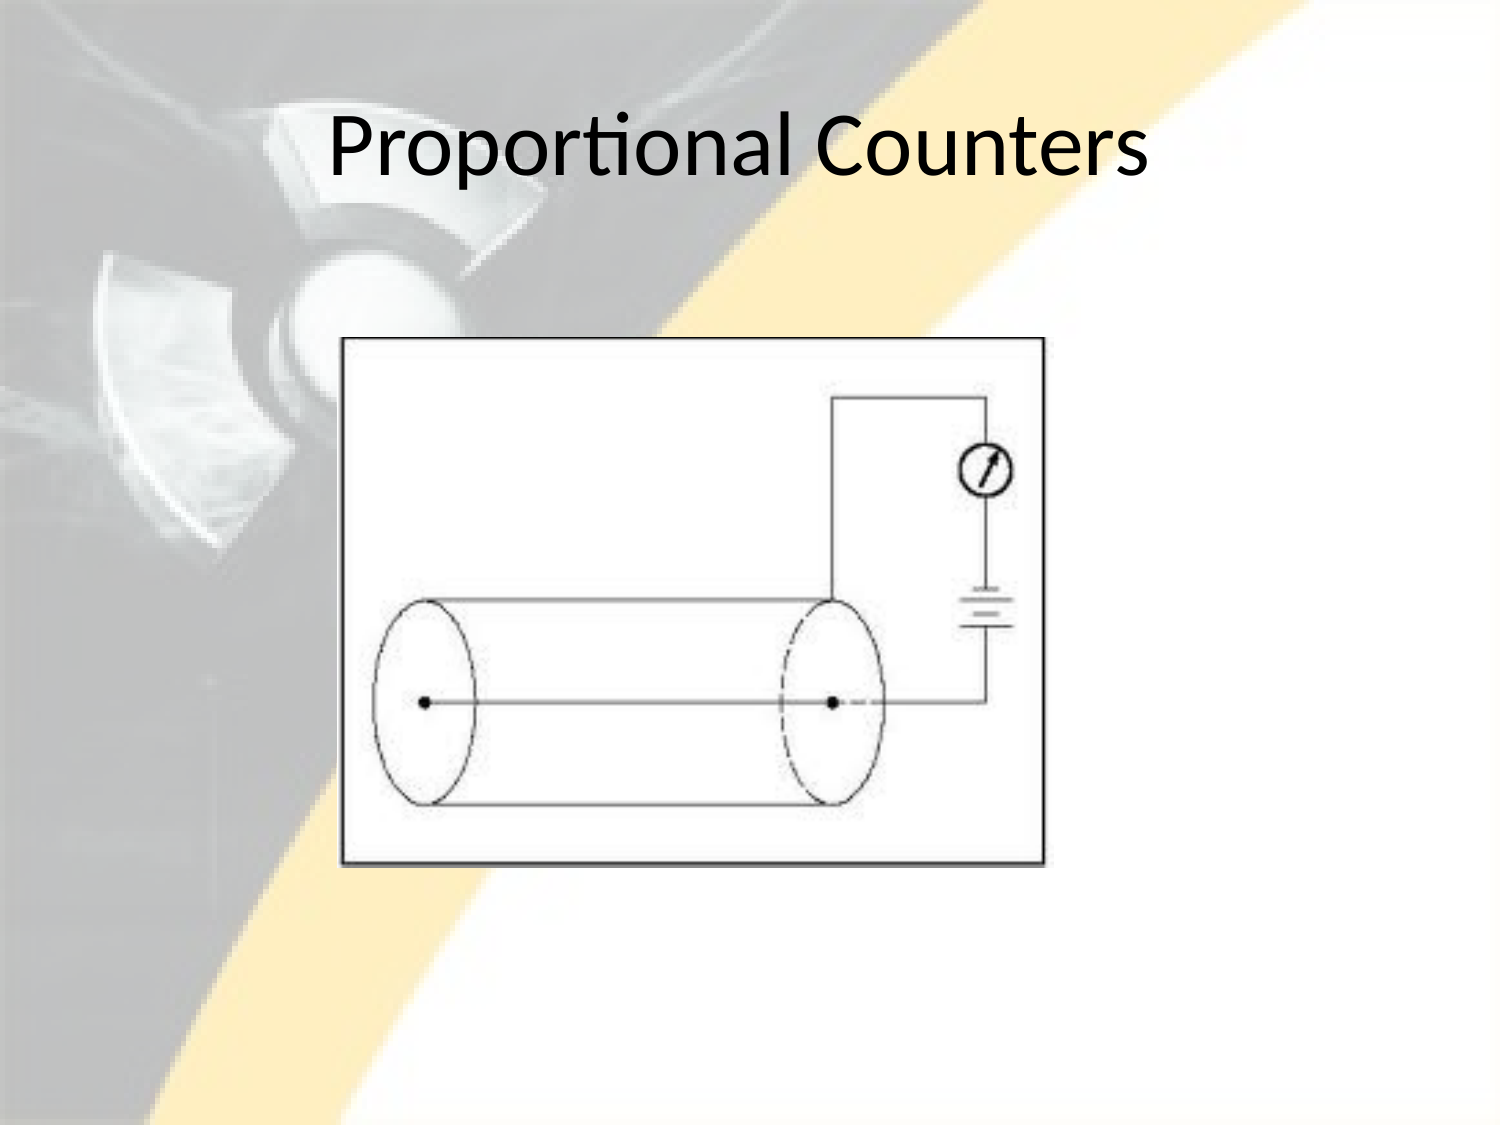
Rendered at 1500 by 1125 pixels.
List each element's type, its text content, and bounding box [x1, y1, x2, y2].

picture [337, 337, 1055, 868]
title Proportional Counters [75, 45, 1425, 233]
list [75, 262, 1425, 1005]
